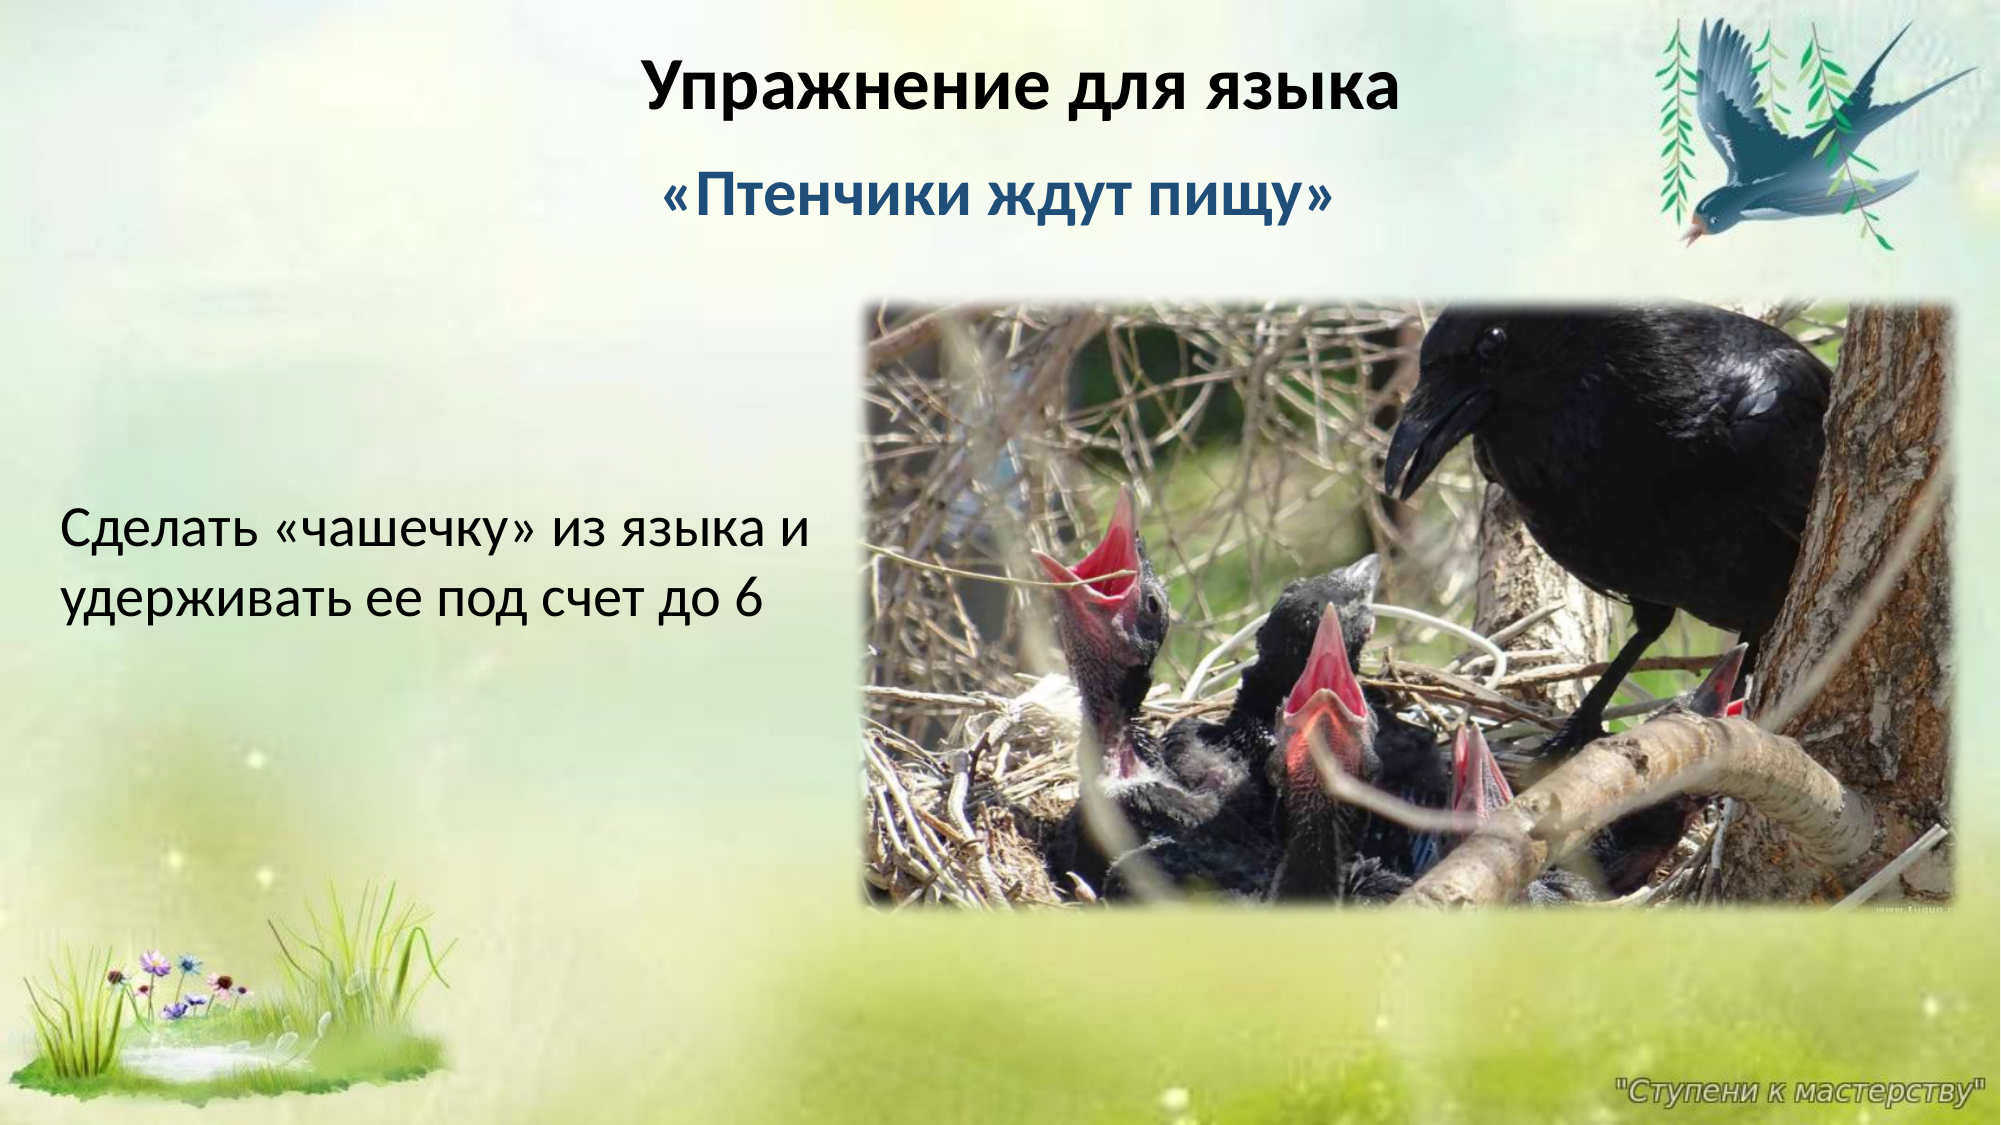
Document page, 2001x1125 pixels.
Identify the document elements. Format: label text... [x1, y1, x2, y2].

picture [0, 0, 2001, 1125]
text_box Cделать «чашечку» из языка и удерживать ее под счет до 6 [45, 481, 852, 636]
text_box «Птенчики ждут пищу» [645, 140, 1355, 236]
text_box Упражнение для языка [131, 27, 1912, 177]
